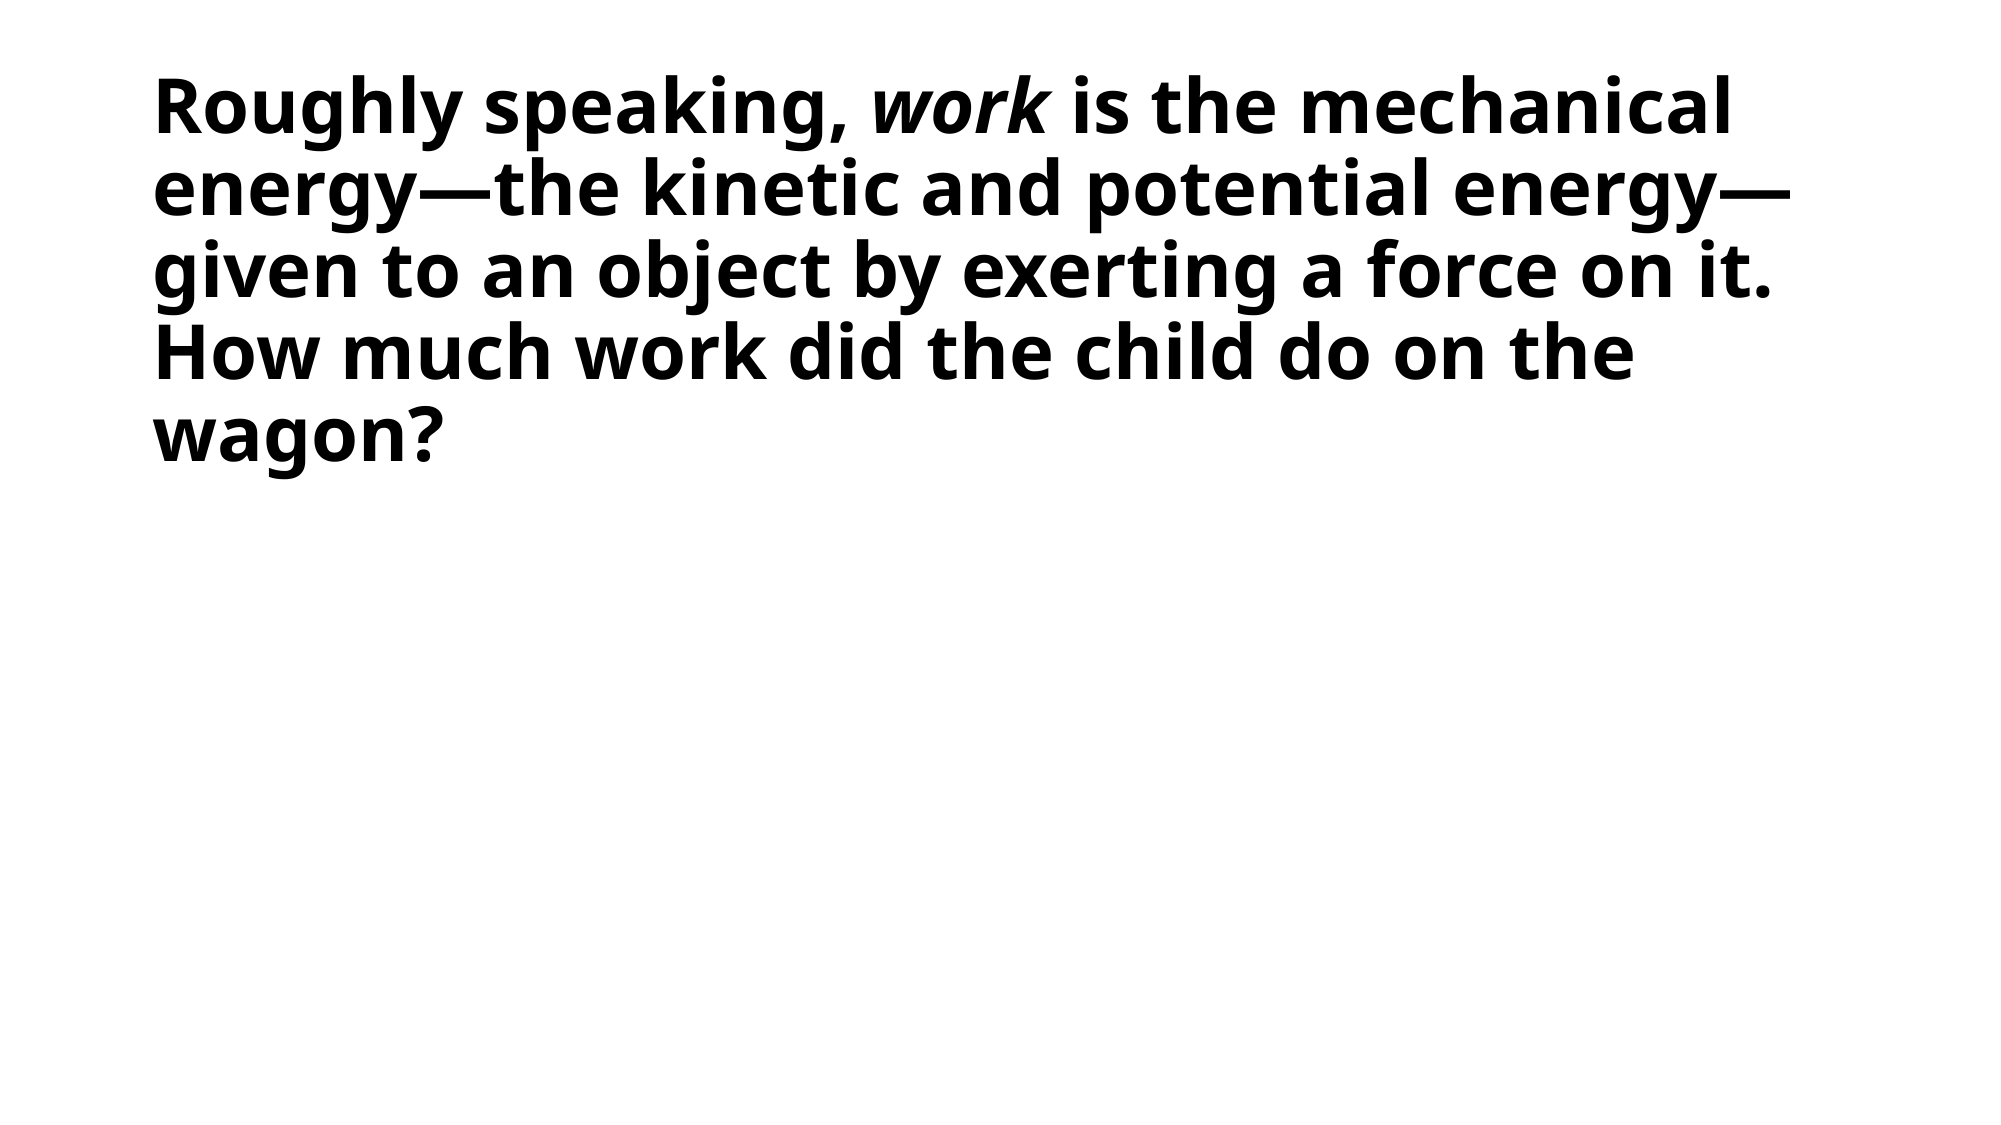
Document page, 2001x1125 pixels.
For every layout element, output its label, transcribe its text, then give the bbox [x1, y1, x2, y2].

title Roughly speaking, work is the mechanical energy—the kinetic and potential energy—given to an object by exerting a force on it. How much work did the child do on the wagon? [137, 59, 1863, 486]
